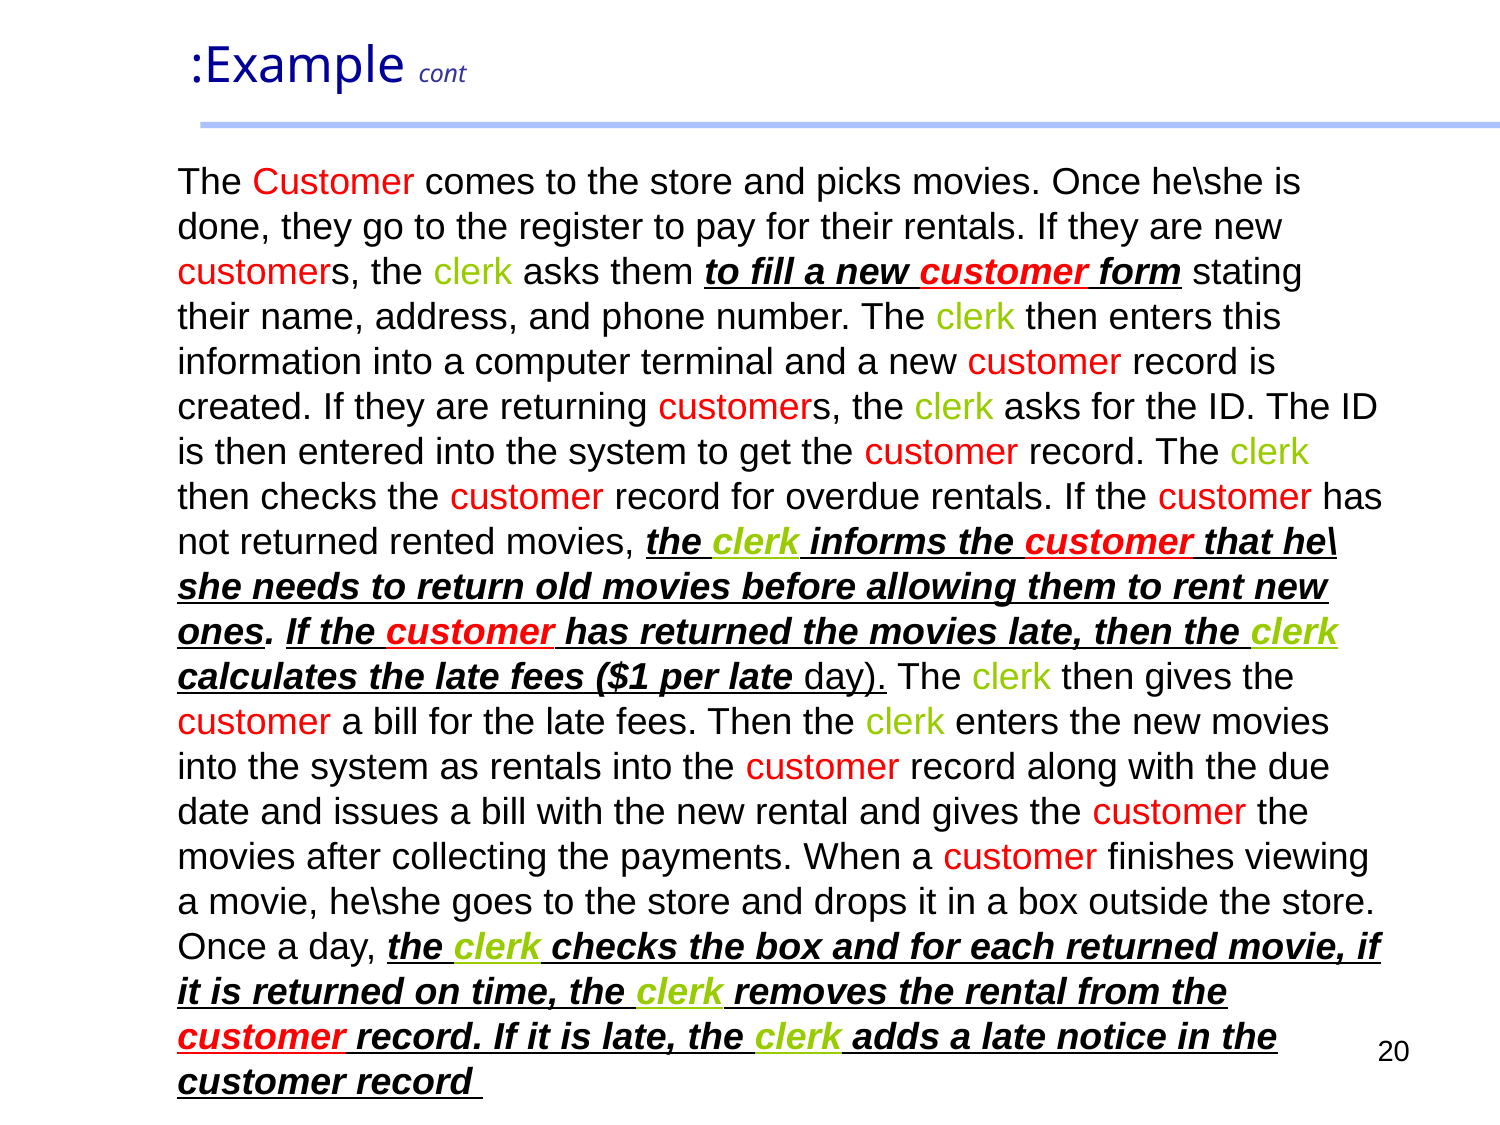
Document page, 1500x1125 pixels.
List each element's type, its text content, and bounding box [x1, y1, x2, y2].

text_box Example cont: [174, 24, 1469, 100]
slide_number 20 [1400, 1024, 1426, 1103]
text_box The Customer comes to the store and picks movies. Once he\she is done, they go to the register to pay for their rentals. If they are new customers, the clerk asks them to fill a new customer form stating their name, address, and phone number. The clerk then enters this information into a computer terminal and a new customer record is created. If they are returning customers, the clerk asks for the ID. The ID is then entered into the system to get the customer record. The clerk then checks the customer record for overdue rentals. If the customer has not returned rented movies, the clerk informs the customer that he\she needs to return old movies before allowing them to rent new ones. If the customer has returned the movies late, then the clerk calculates the late fees ($1 per late day). The clerk then gives the customer a bill for the late fees. Then the clerk enters the new movies into the system as rentals into the customer record along with the due date and issues a bill with the new rental and gives the customer the movies after collecting the payments. When a customer finishes viewing a movie, he\she goes to the store and drops it in a box outside the store. Once a day, the clerk checks the box and for each returned movie, if it is returned on time, the clerk removes the rental from the customer record. If it is late, the clerk adds a late notice in the customer record [162, 149, 1400, 1125]
